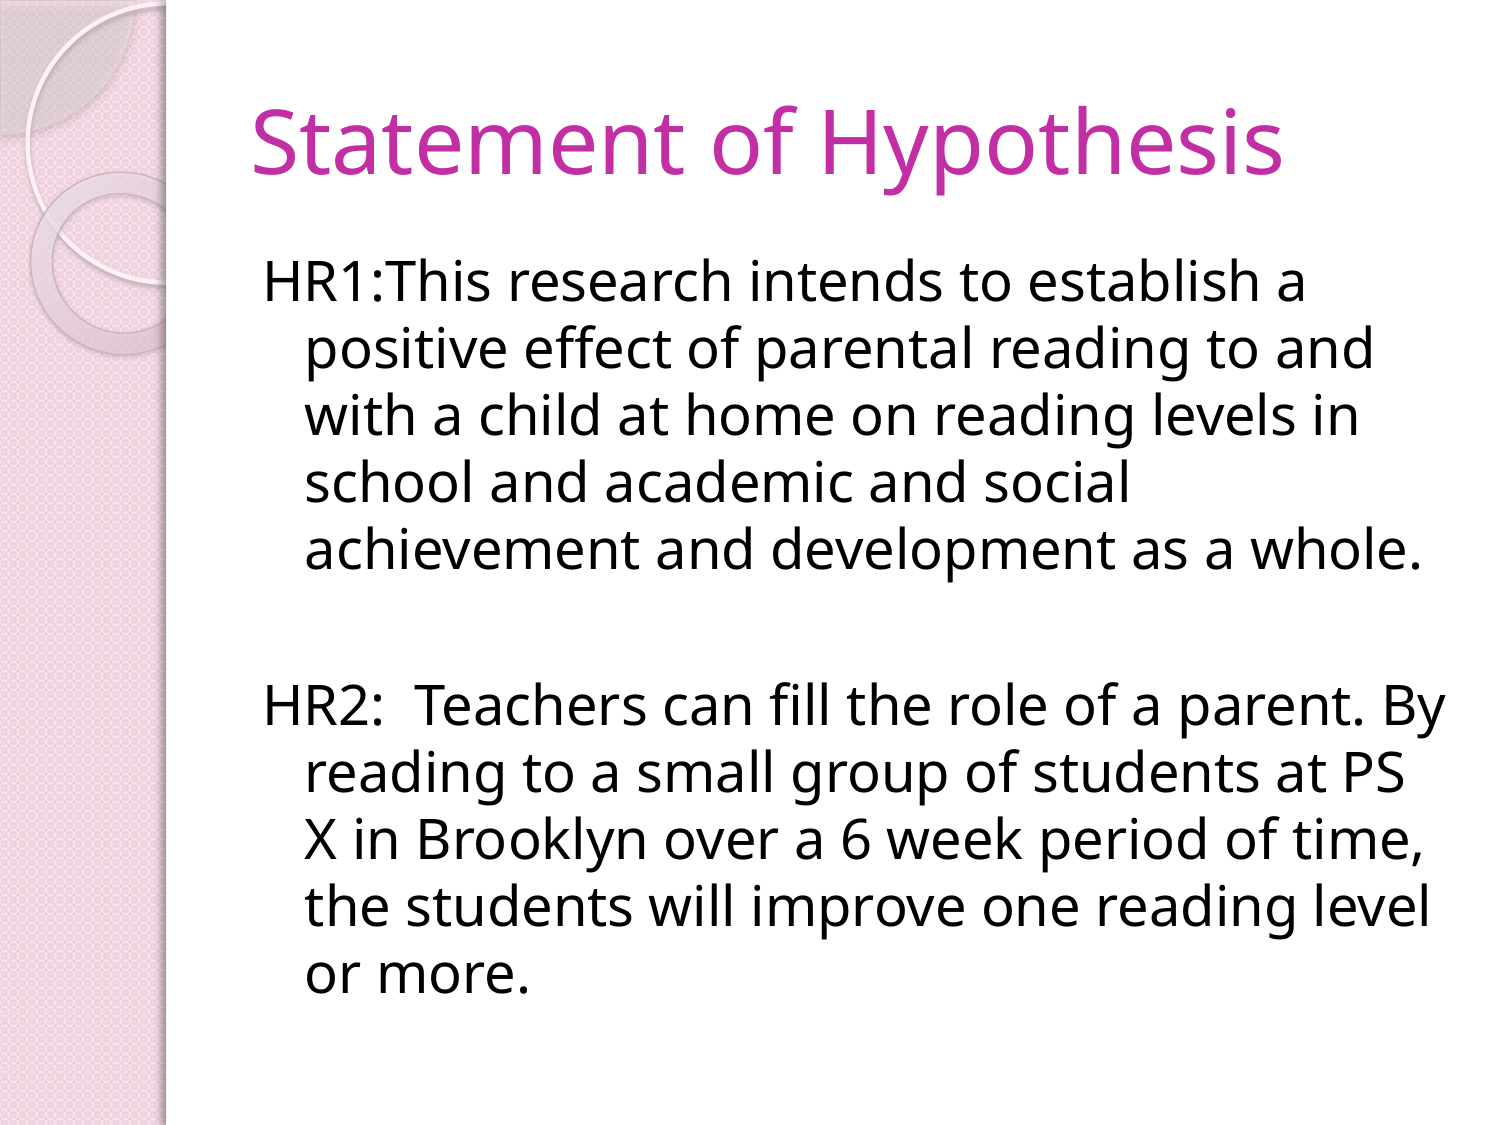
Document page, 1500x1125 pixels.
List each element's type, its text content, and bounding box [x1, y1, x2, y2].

list HR1:This research intends to establish a positive effect of parental reading to and with a child at home on reading levels in school and academic and social achievement and development as a whole. HR2: Teachers can fill the role of a parent. By reading to a small group of students at PS X in Brooklyn over a 6 week period of time, the students will improve one reading level or more. [235, 237, 1466, 1025]
title Statement of Hypothesis [235, 45, 1466, 233]
